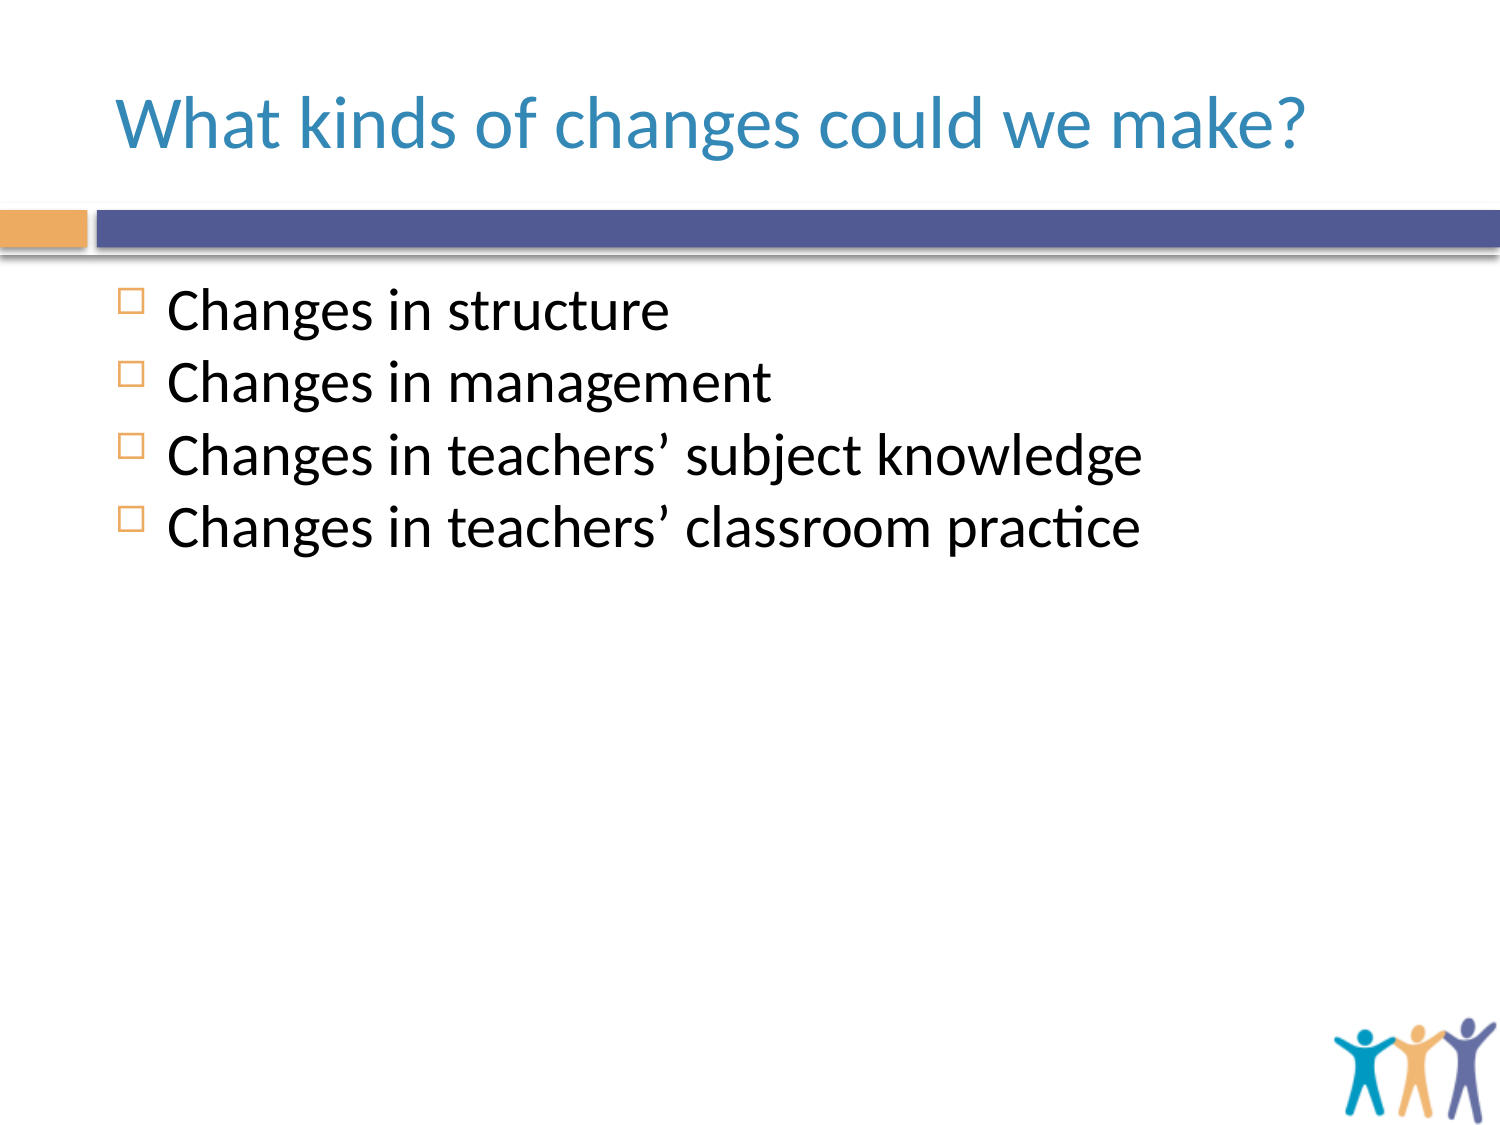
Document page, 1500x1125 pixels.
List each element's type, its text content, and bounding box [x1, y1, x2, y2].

list Changes in structure Changes in management Changes in teachers’ subject knowledge Changes in teachers’ classroom practice [100, 262, 1438, 1000]
title What kinds of changes could we make? [100, 37, 1438, 200]
